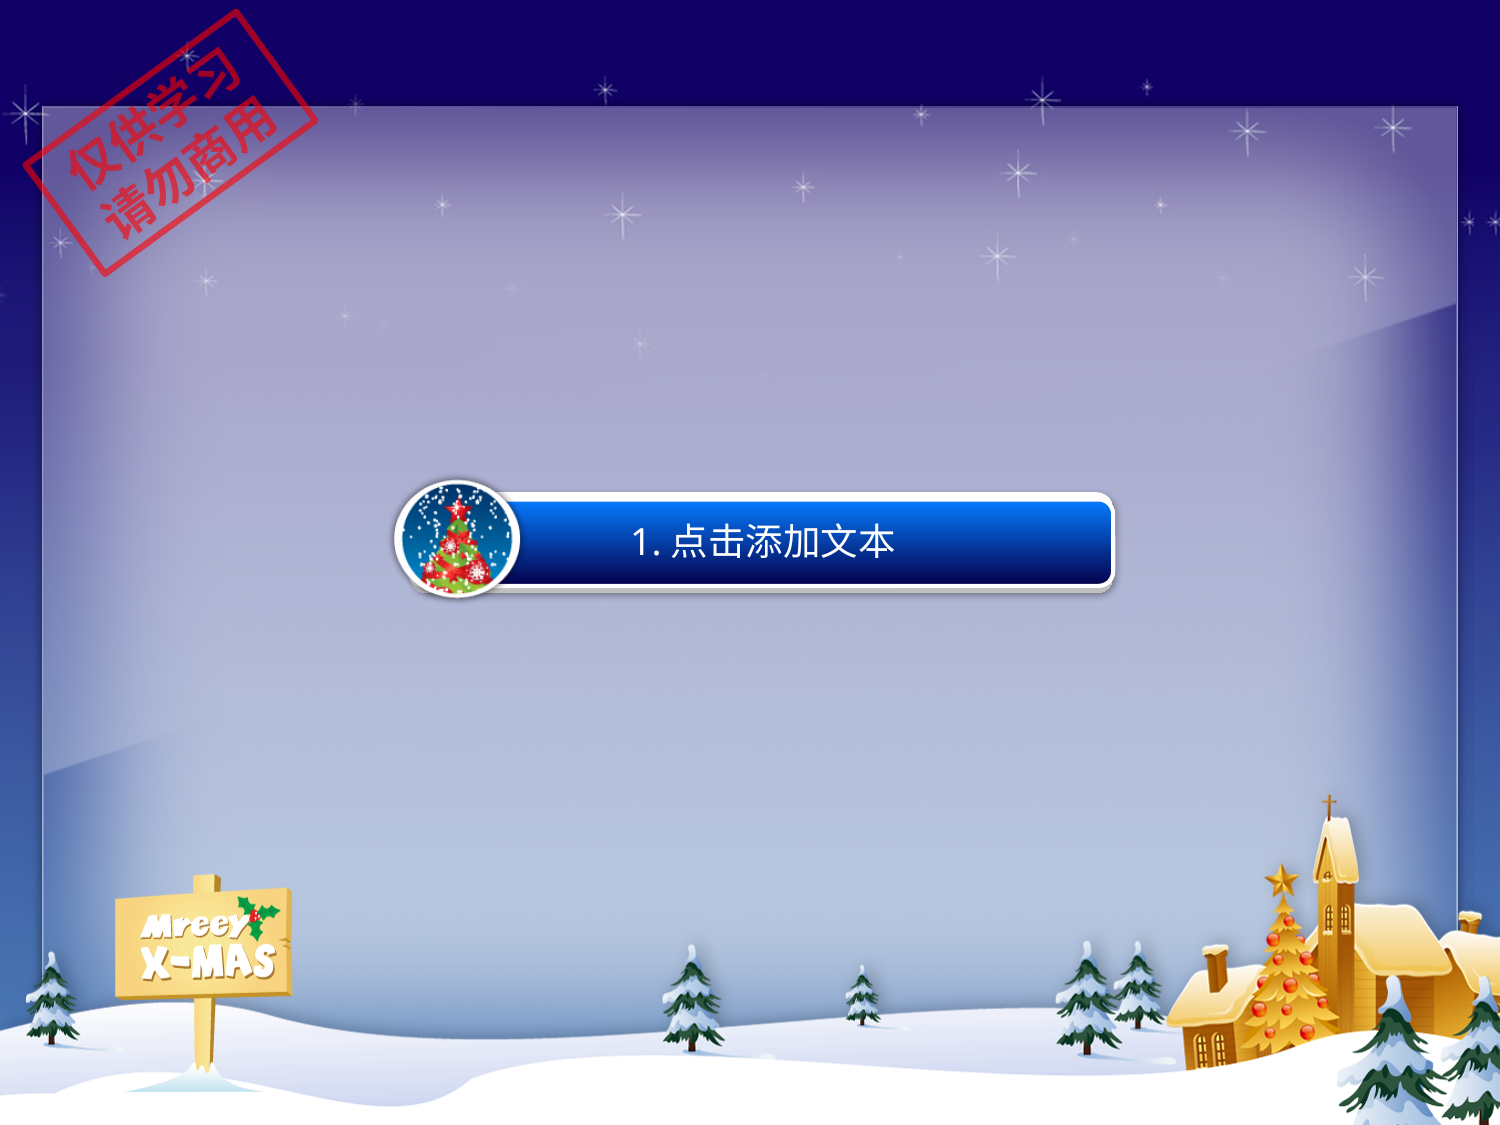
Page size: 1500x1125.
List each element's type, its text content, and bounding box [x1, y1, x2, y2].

text_box 仅供学习 请勿商用 [25, 11, 316, 274]
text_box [386, 468, 1114, 610]
picture [0, 0, 1500, 1125]
